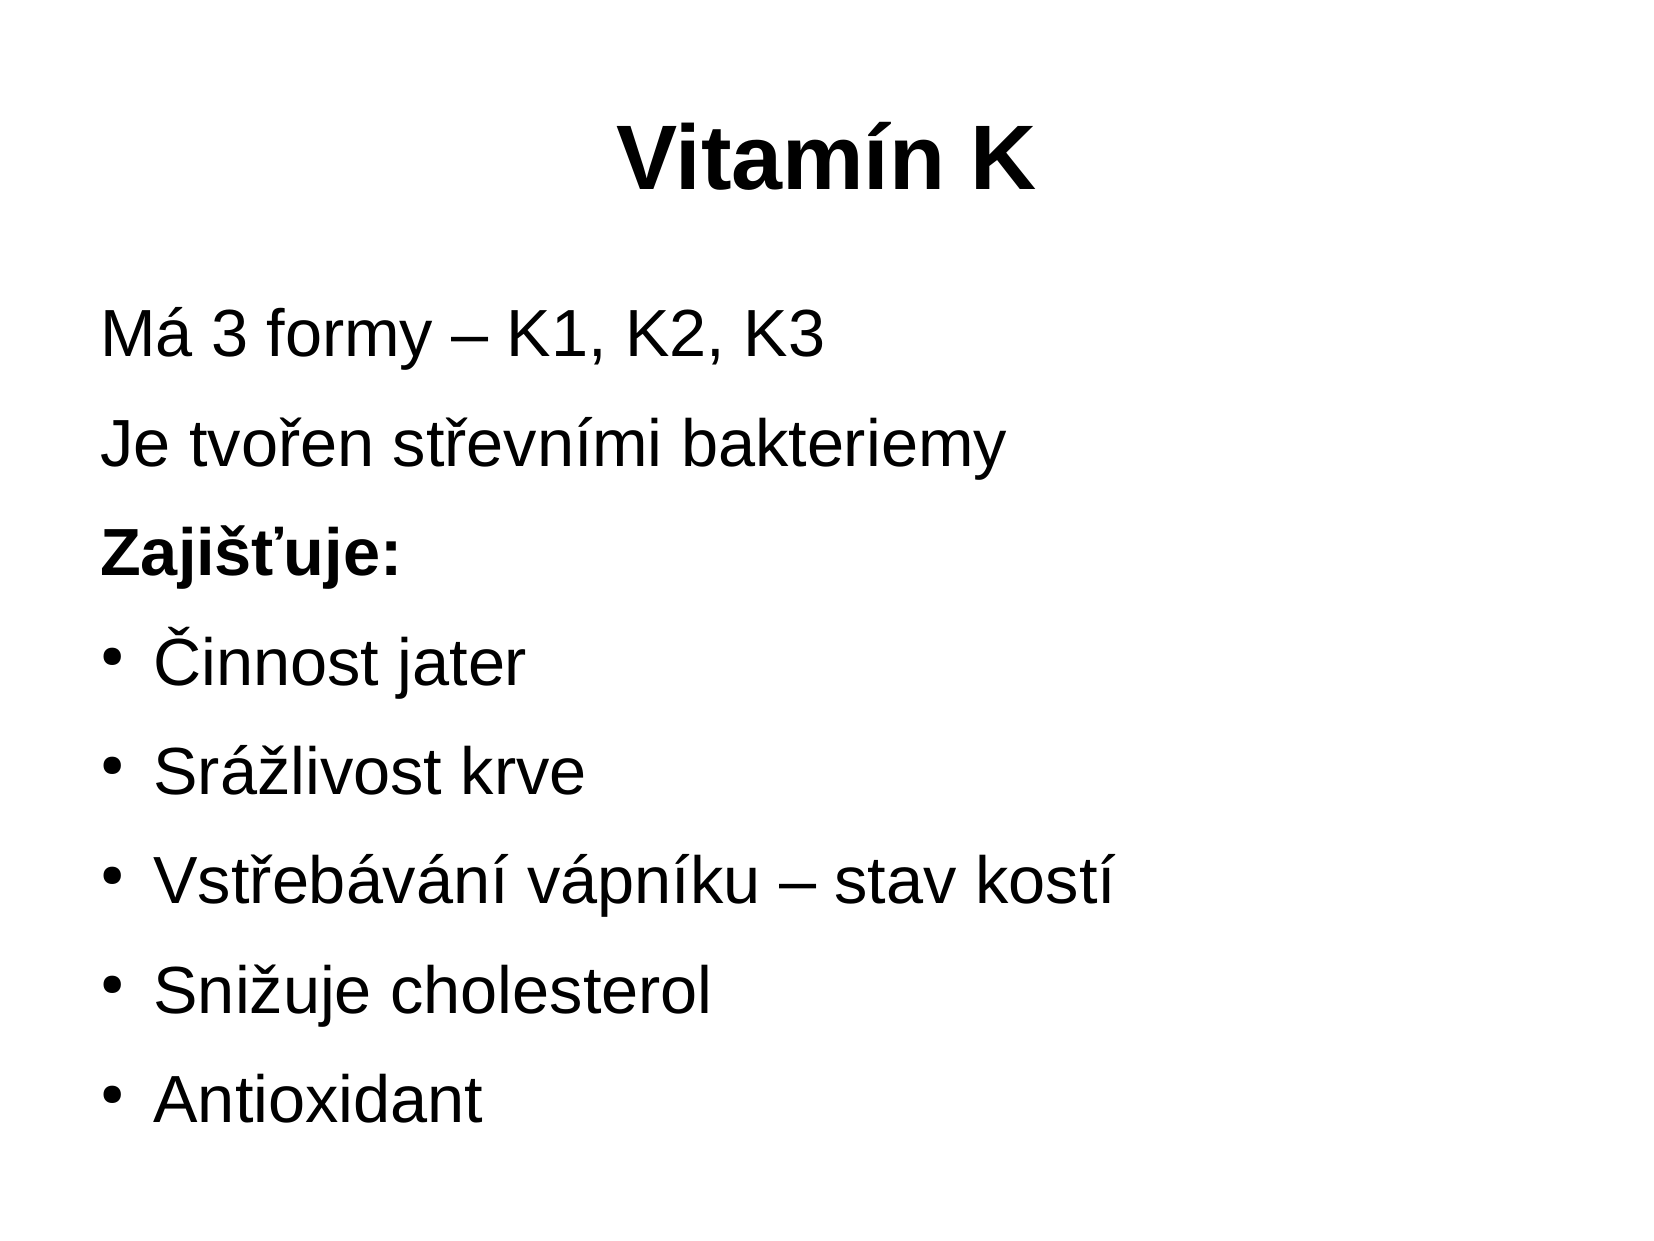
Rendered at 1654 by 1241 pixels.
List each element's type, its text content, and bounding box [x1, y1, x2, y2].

list Má 3 formy – K1, K2, K3 Je tvořen střevními bakteriemy Zajišťuje: Činnost jater Srážlivost krve Vstřebávání vápníku – stav kostí Snižuje cholesterol Antioxidant [82, 290, 1571, 1109]
title Vitamín K [82, 49, 1571, 257]
